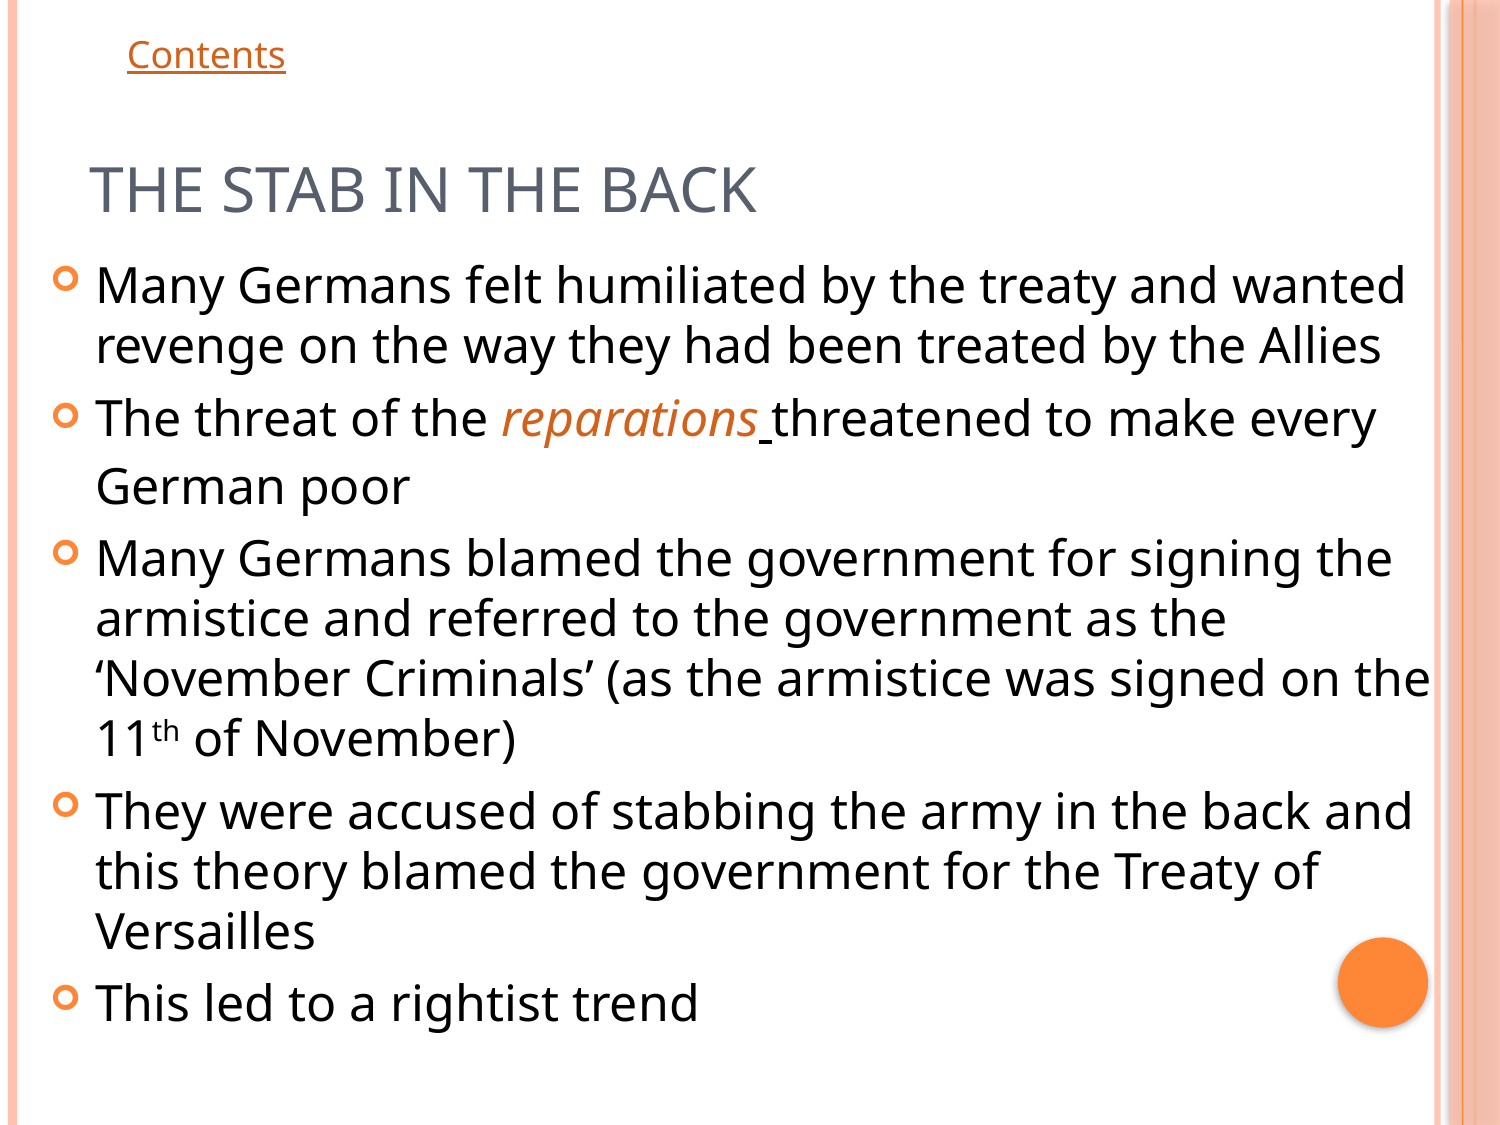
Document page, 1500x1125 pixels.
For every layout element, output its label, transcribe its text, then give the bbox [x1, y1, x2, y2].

list Many Germans felt humiliated by the treaty and wanted revenge on the way they had been treated by the Allies The threat of the reparations threatened to make every German poor Many Germans blamed the government for signing the armistice and referred to the government as the ‘November Criminals’ (as the armistice was signed on the 11th of November) They were accused of stabbing the army in the back and this theory blamed the government for the Treaty of Versailles This led to a rightist trend [34, 245, 1466, 1091]
title The Stab in the Back [75, 45, 1300, 233]
